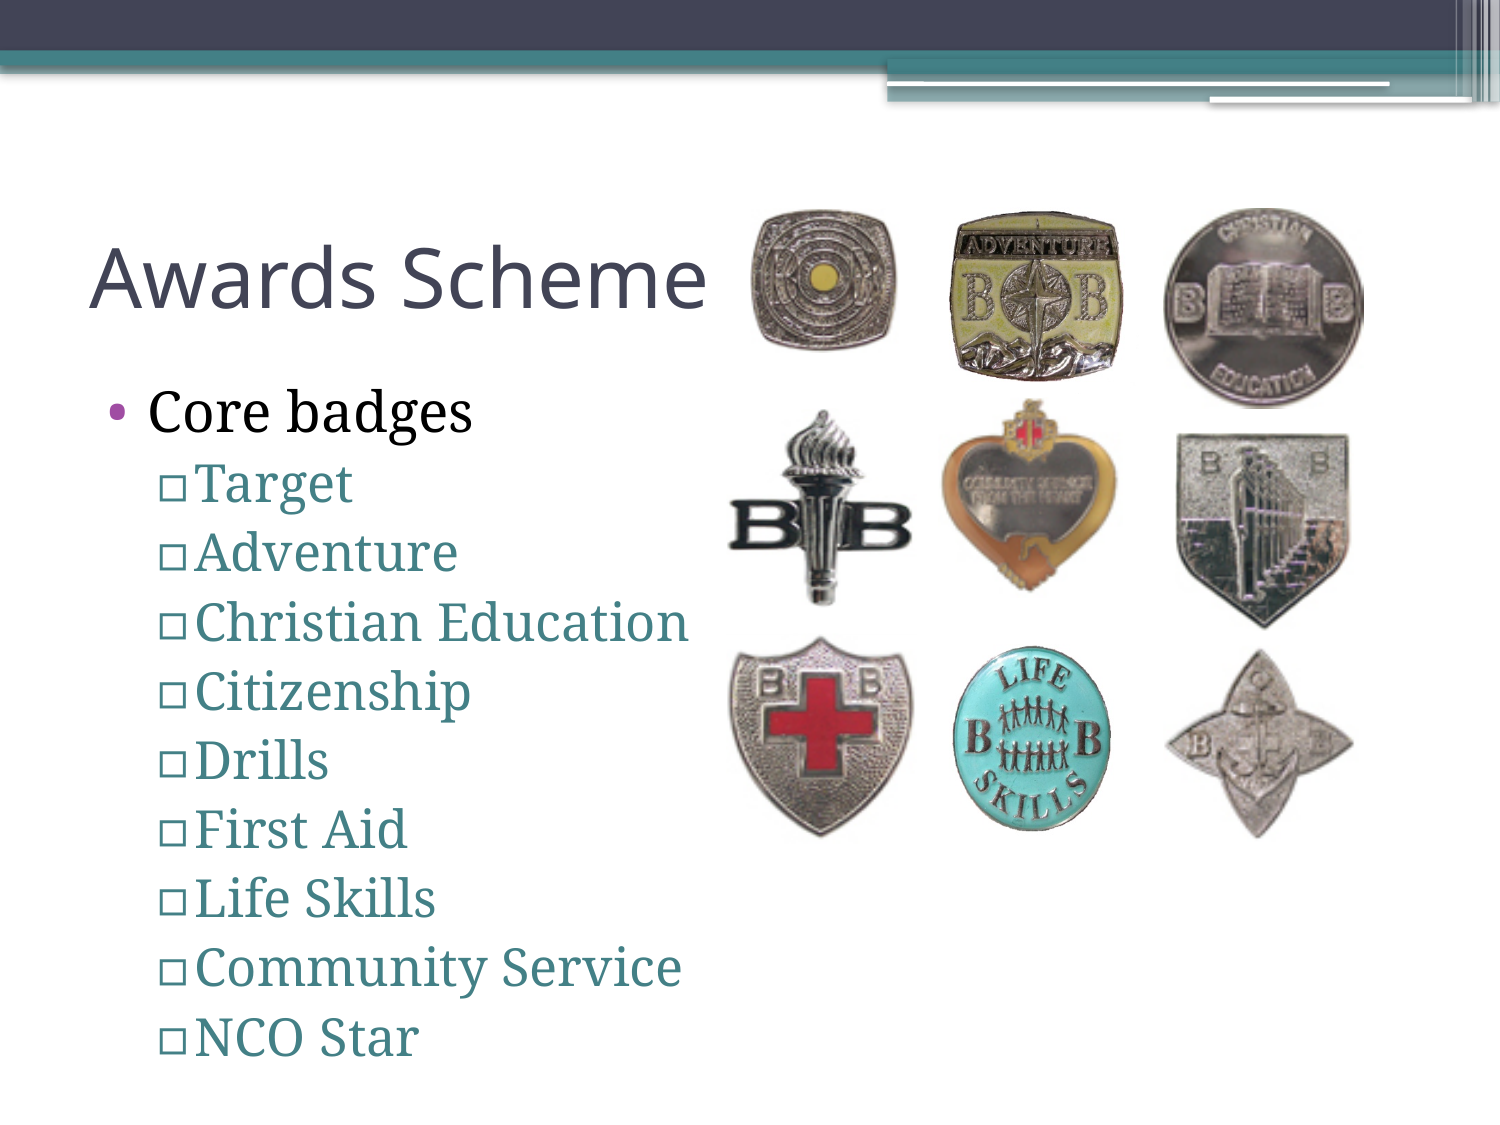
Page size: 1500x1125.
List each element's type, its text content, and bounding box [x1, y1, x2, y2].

picture [726, 408, 917, 610]
picture [1174, 432, 1354, 633]
picture [1163, 207, 1364, 409]
picture [938, 633, 1127, 846]
picture [749, 207, 901, 353]
picture [1163, 644, 1359, 846]
picture [726, 633, 917, 844]
picture [938, 196, 1140, 395]
list Core badges Target Adventure Christian Education Citizenship Drills First Aid Life Skills Community Service NCO Star [75, 368, 1425, 1079]
picture [938, 396, 1124, 598]
title Awards Scheme [75, 187, 1425, 363]
